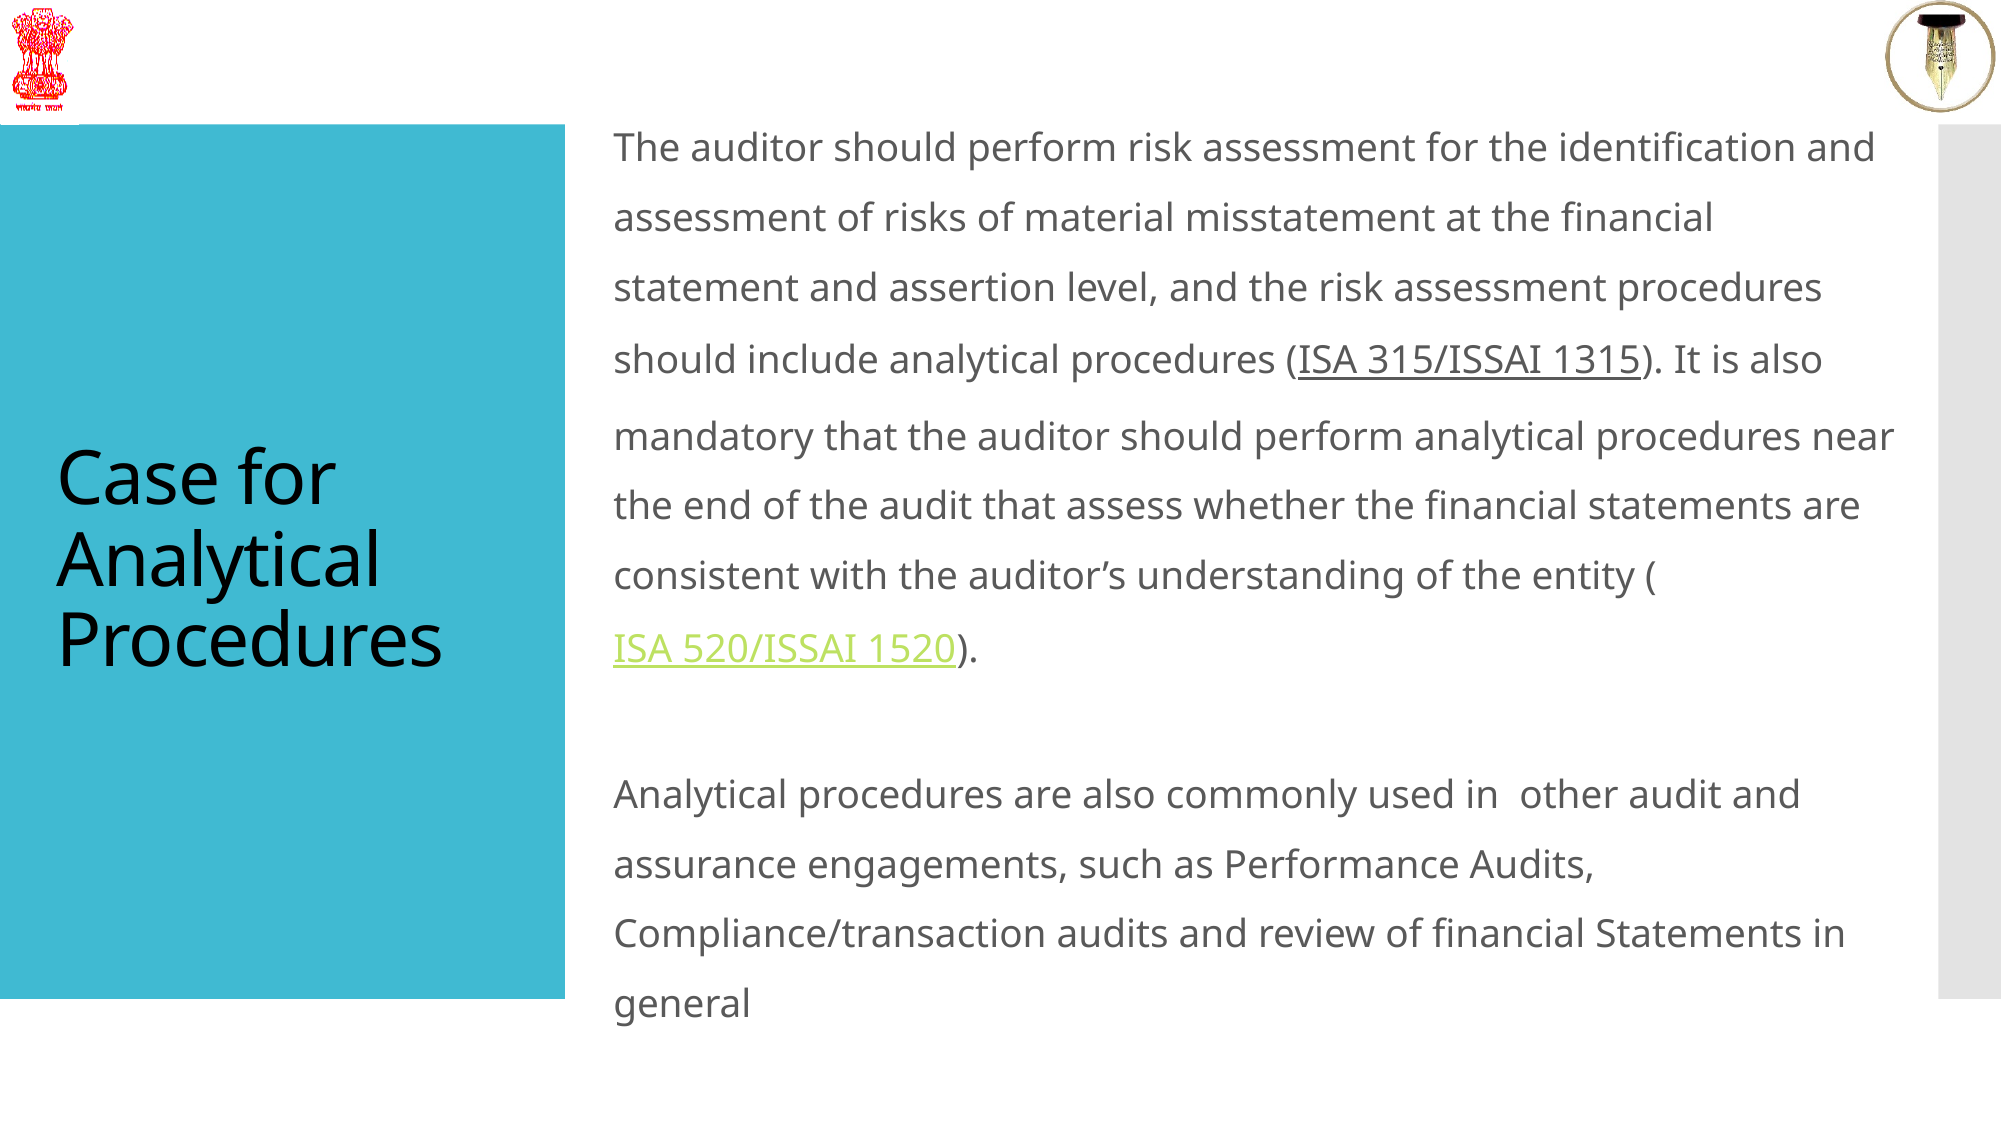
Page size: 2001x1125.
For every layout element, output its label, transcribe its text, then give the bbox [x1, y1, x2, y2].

picture [1884, 0, 1996, 113]
title Case for Analytical Procedures [41, 184, 525, 940]
list The auditor should perform risk assessment for the identification and assessment of risks of material misstatement at the financial statement and assertion level, and the risk assessment procedures should include analytical procedures (ISA 315/ISSAI 1315). It is also mandatory that the auditor should perform analytical procedures near the end of the audit that assess whether the financial statements are consistent with the auditor’s understanding of the entity (ISA 520/ISSAI 1520). Analytical procedures are also commonly used in other audit and assurance engagements, such as Performance Audits, Compliance/transaction audits and review of financial Statements in general [598, 90, 1922, 1035]
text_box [0, 0, 79, 125]
